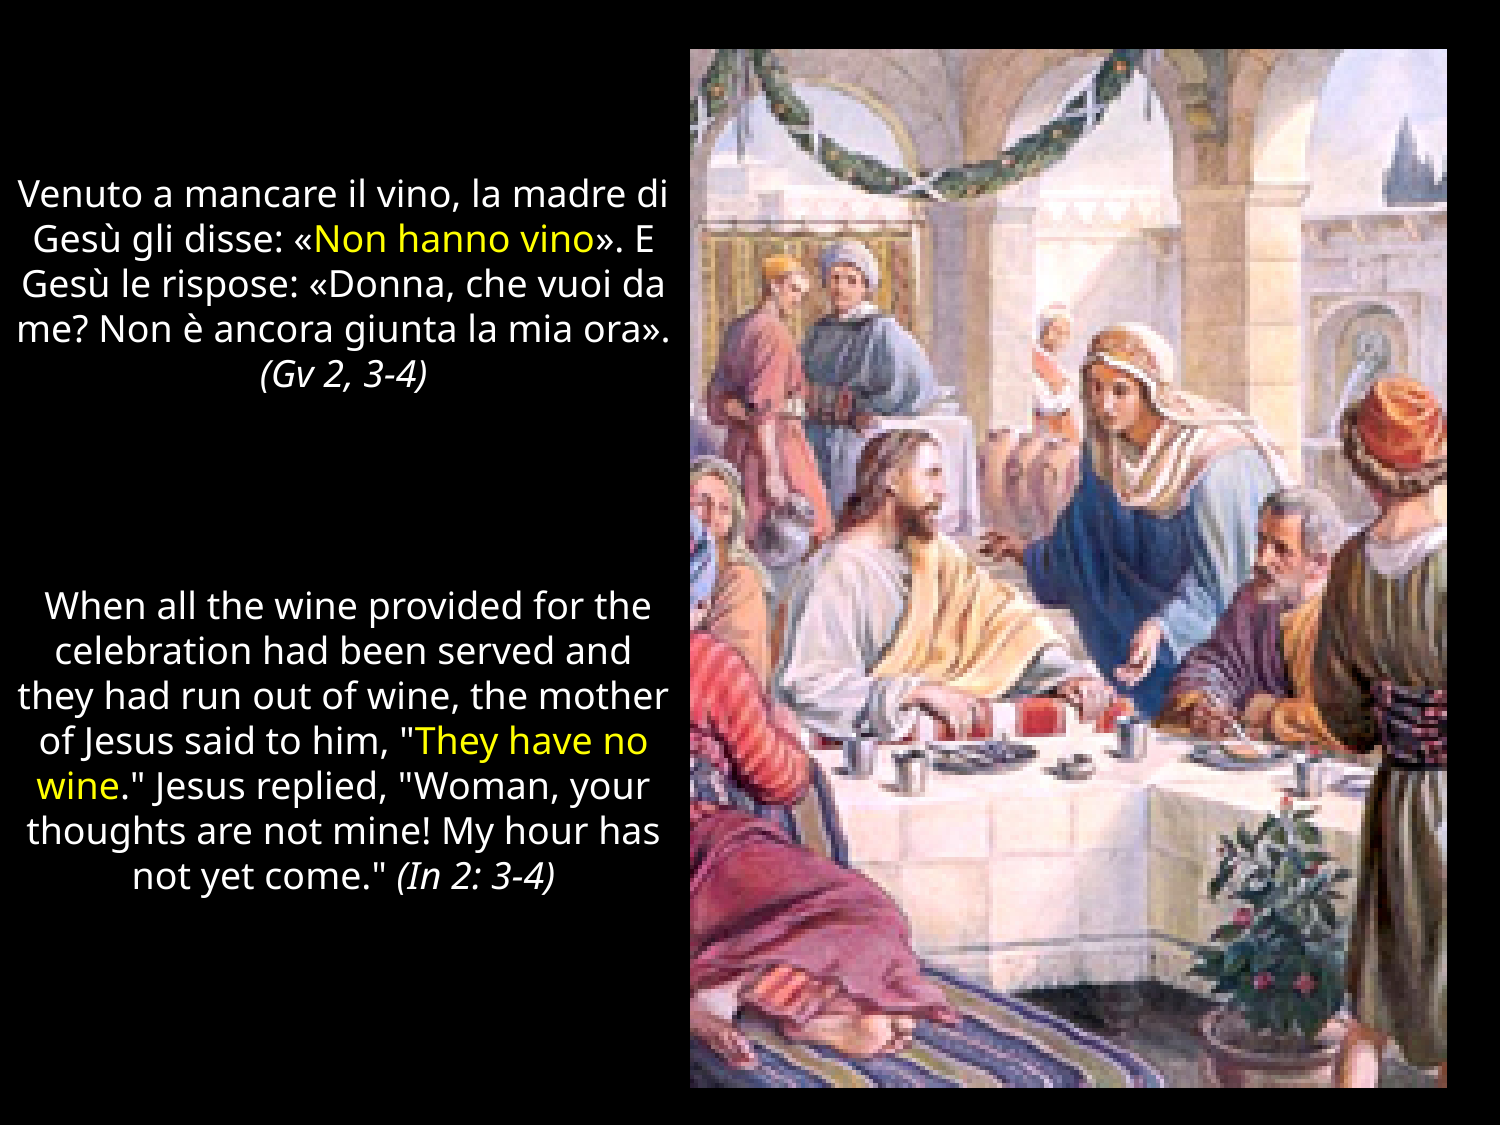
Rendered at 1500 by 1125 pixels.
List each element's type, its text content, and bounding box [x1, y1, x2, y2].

text_box When all the wine provided for the celebration had been served and they had run out of wine, the mother of Jesus said to him, "They have no wine." Jesus replied, "Woman, your thoughts are not mine! My hour has not yet come." (In 2: 3-4) [0, 574, 688, 905]
picture [690, 49, 1447, 1088]
text_box Venuto a mancare il vino, la madre di Gesù gli disse: «Non hanno vino». E Gesù le rispose: «Donna, che vuoi da me? Non è ancora giunta la mia ora». (Gv 2, 3-4) [0, 162, 688, 403]
